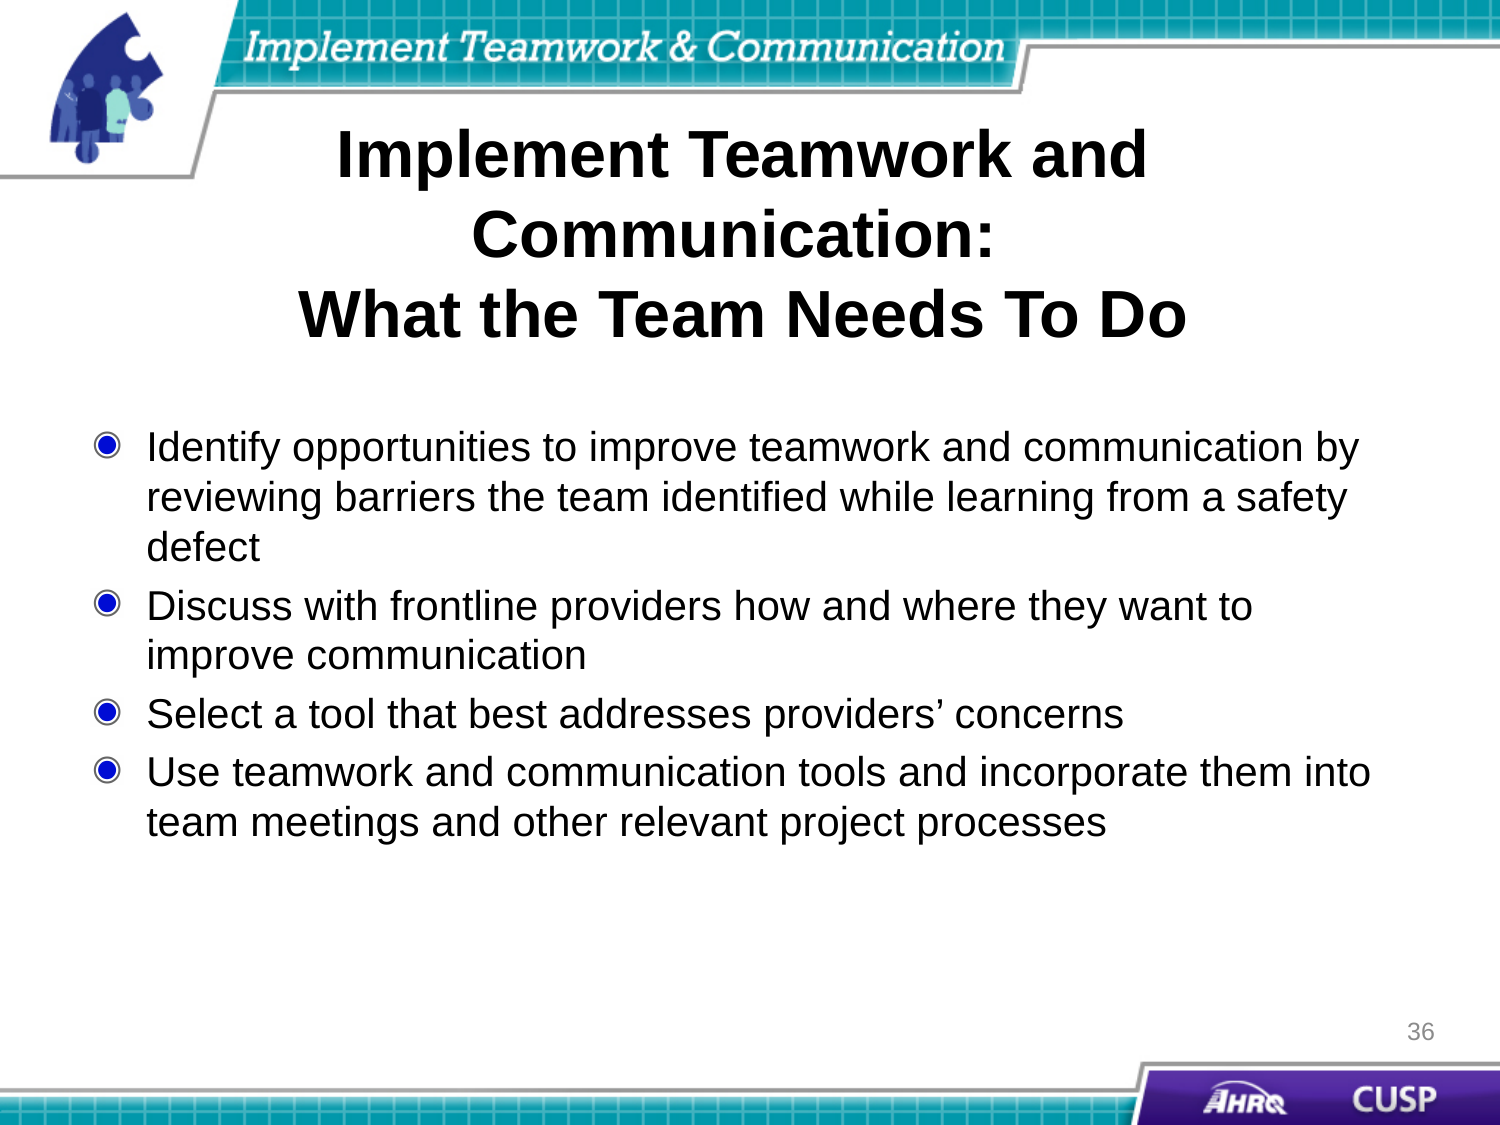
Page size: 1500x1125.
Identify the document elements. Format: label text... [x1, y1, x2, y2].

picture [0, 0, 1500, 1125]
picture [90, 755, 124, 785]
title Implement Teamwork and Communication: What the Team Needs To Do [74, 124, 1413, 338]
list Identify opportunities to improve teamwork and communication by reviewing barriers the team identified while learning from a safety defect Discuss with frontline providers how and where they want to improve communication Select a tool that best addresses providers’ concerns Use teamwork and communication tools and incorporate them into team meetings and other relevant project processes [74, 412, 1426, 1125]
picture [90, 588, 124, 618]
picture [90, 430, 124, 460]
picture [90, 697, 124, 727]
slide_number 36 [1100, 999, 1450, 1060]
